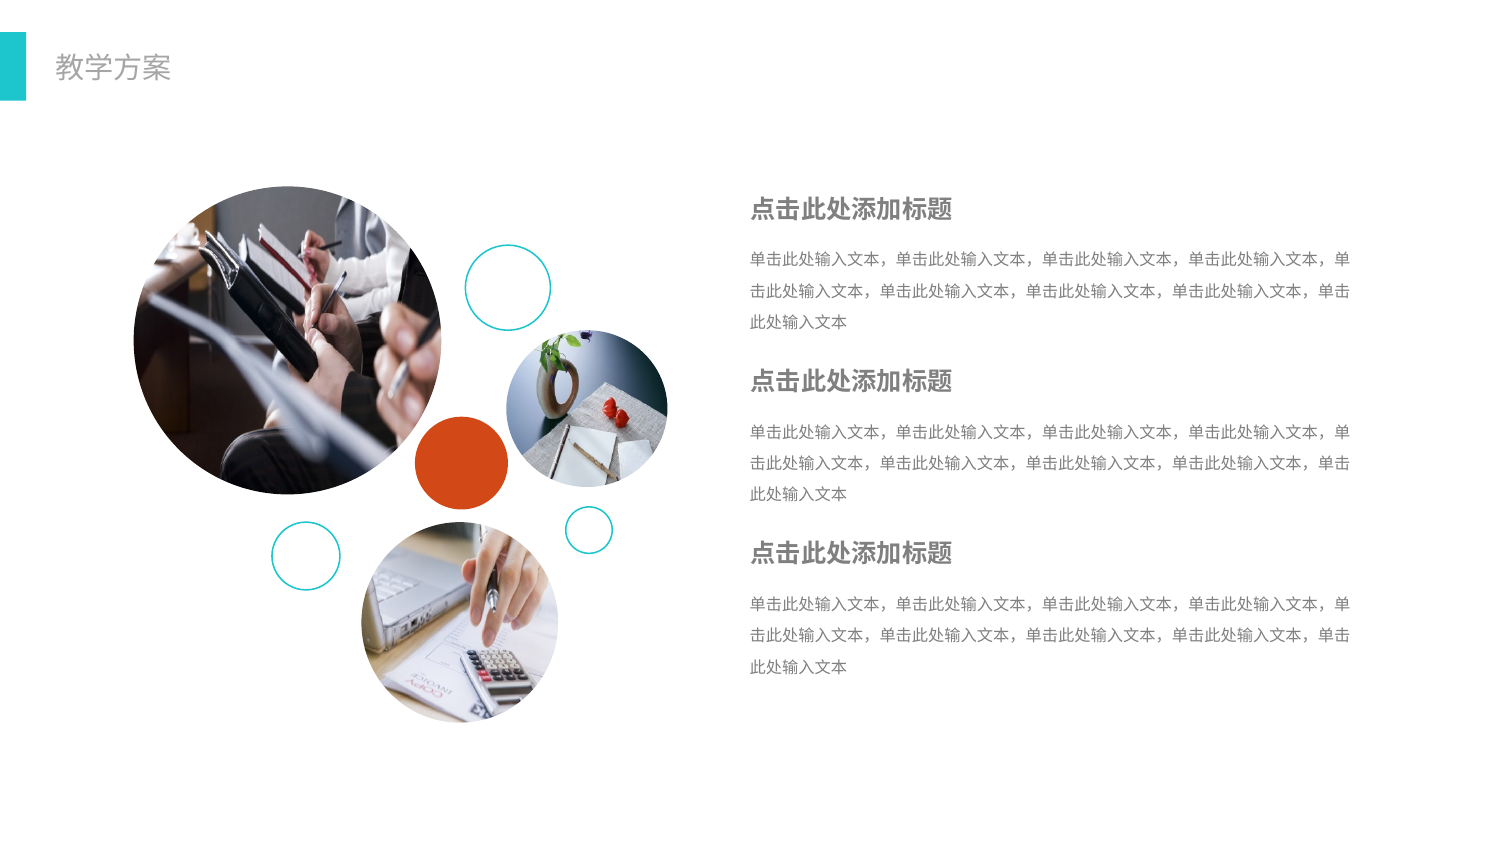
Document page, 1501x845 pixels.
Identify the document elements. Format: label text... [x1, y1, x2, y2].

text_box [361, 522, 559, 723]
text_box [564, 505, 614, 555]
text_box 点击此处添加标题 [739, 531, 965, 574]
text_box 点击此处添加标题 [739, 359, 965, 401]
text_box 单击此处输入文本，单击此处输入文本，单击此处输入文本，单击此处输入文本，单击此处输入文本，单击此处输入文本，单击此处输入文本，单击此处输入文本，单击此处输入文本 [738, 232, 1373, 338]
text_box 单击此处输入文本，单击此处输入文本，单击此处输入文本，单击此处输入文本，单击此处输入文本，单击此处输入文本，单击此处输入文本，单击此处输入文本，单击此处输入文本 [738, 404, 1373, 510]
text_box [464, 244, 552, 332]
text_box 点击此处添加标题 [739, 187, 965, 229]
text_box [413, 415, 509, 511]
text_box 单击此处输入文本，单击此处输入文本，单击此处输入文本，单击此处输入文本，单击此处输入文本，单击此处输入文本，单击此处输入文本，单击此处输入文本，单击此处输入文本 [738, 576, 1373, 682]
text_box [270, 521, 341, 591]
text_box [506, 330, 668, 488]
text_box [133, 186, 442, 495]
